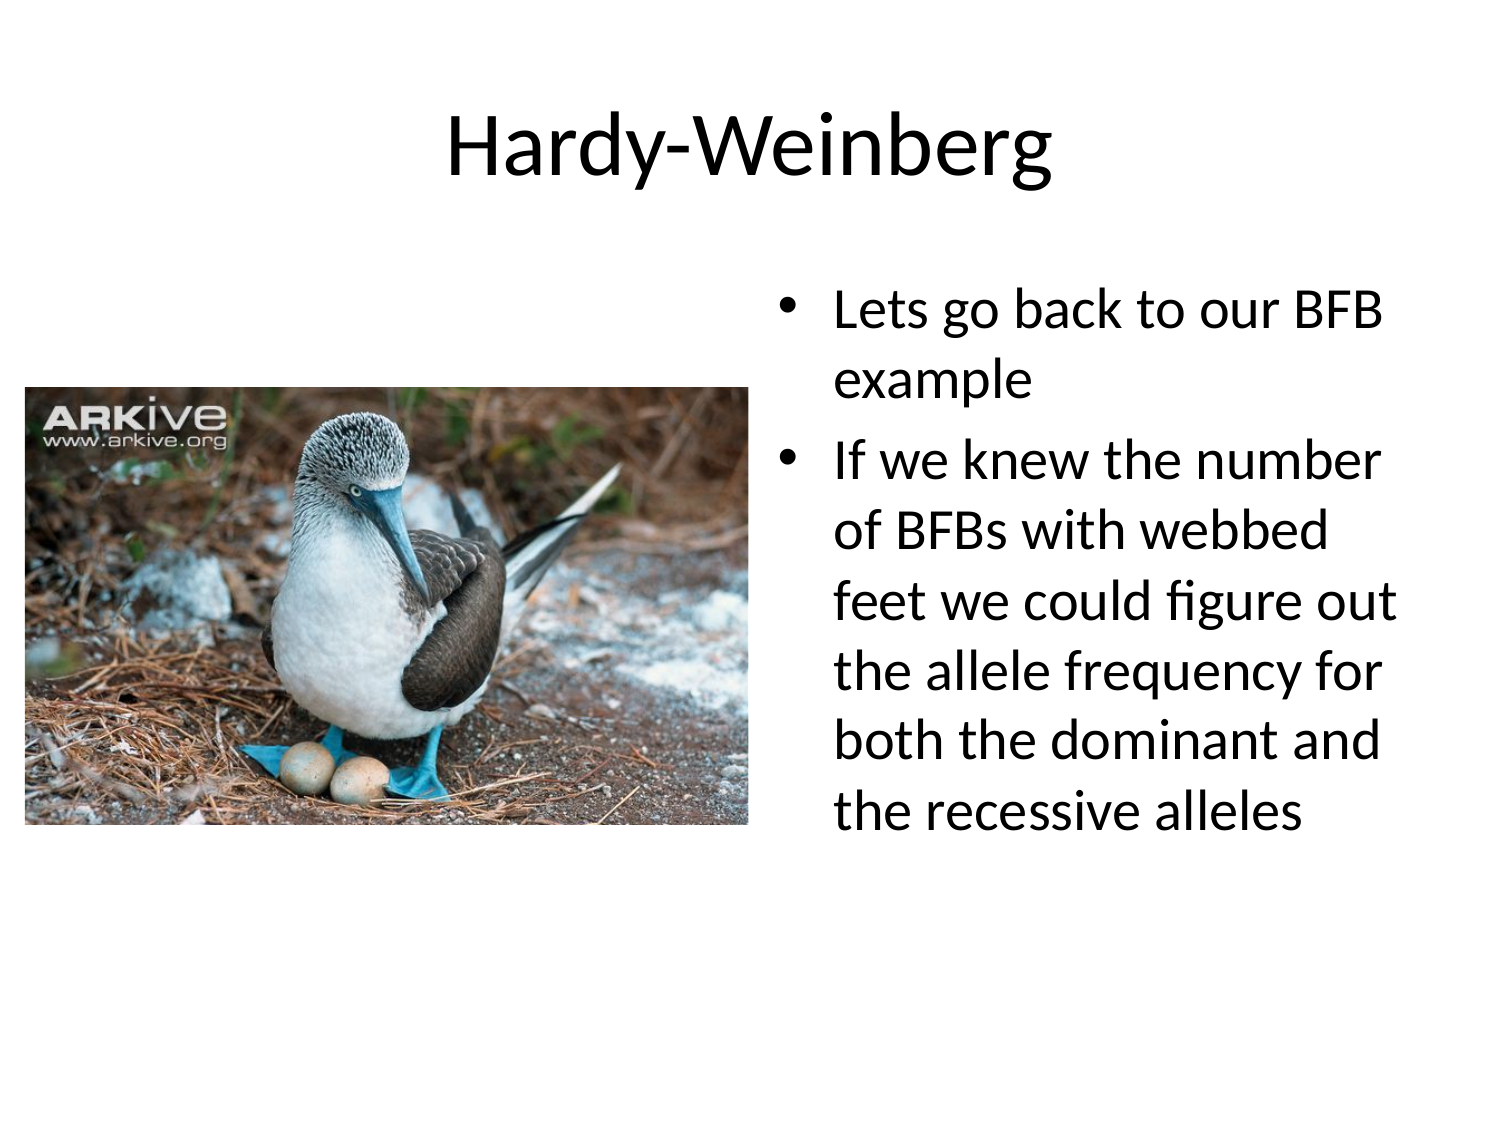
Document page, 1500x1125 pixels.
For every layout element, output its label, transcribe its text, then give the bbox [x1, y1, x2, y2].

title Hardy-Weinberg [75, 45, 1425, 233]
picture [24, 387, 749, 826]
list Lets go back to our BFB example If we knew the number of BFBs with webbed feet we could figure out the allele frequency for both the dominant and the recessive alleles [762, 262, 1425, 1005]
